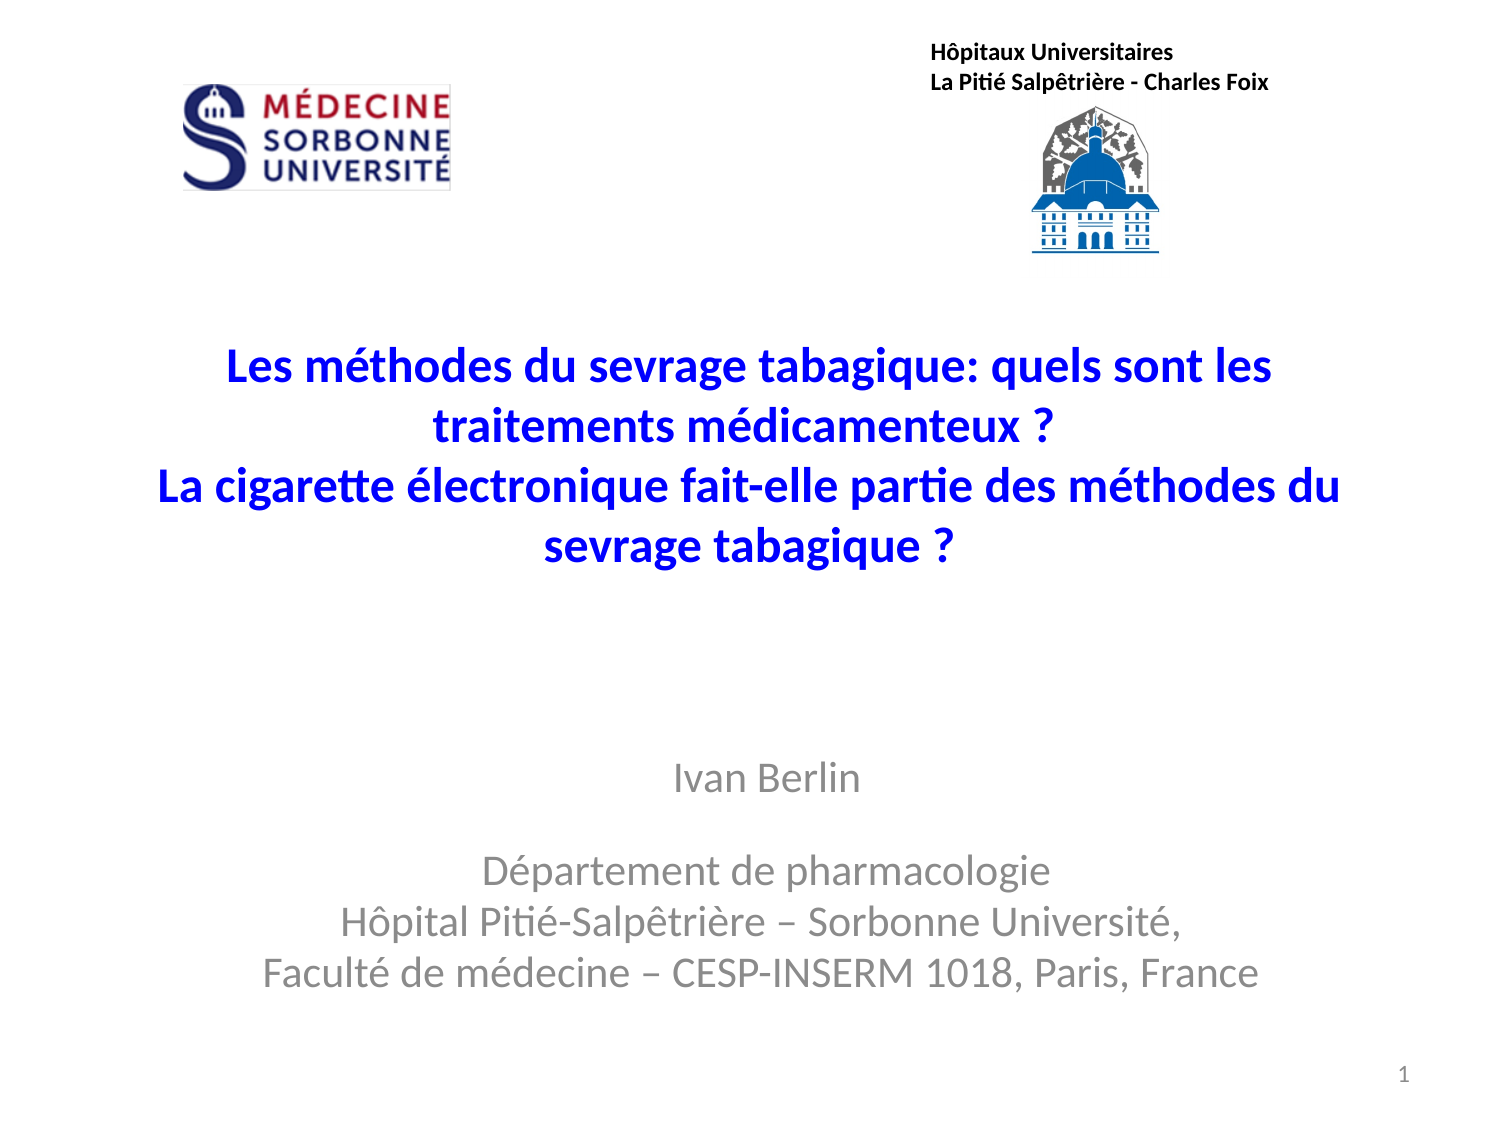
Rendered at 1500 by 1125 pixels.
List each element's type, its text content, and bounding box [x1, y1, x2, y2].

title Les méthodes du sevrage tabagique: quels sont les traitements médicamenteux ? La cigarette électronique fait-elle partie des méthodes du sevrage tabagique ? [112, 361, 1388, 603]
subtitle Ivan Berlin Département de pharmacologie Hôpital Pitié-Salpêtrière – Sorbonne Université, Faculté de médecine – CESP-INSERM 1018, Paris, France [242, 751, 1293, 1039]
picture [1020, 83, 1170, 278]
picture [182, 83, 451, 191]
text_box Hôpitaux Universitaires La Pitié Salpêtrière - Charles Foix [915, 27, 1424, 103]
slide_number 1 [1074, 1042, 1425, 1103]
